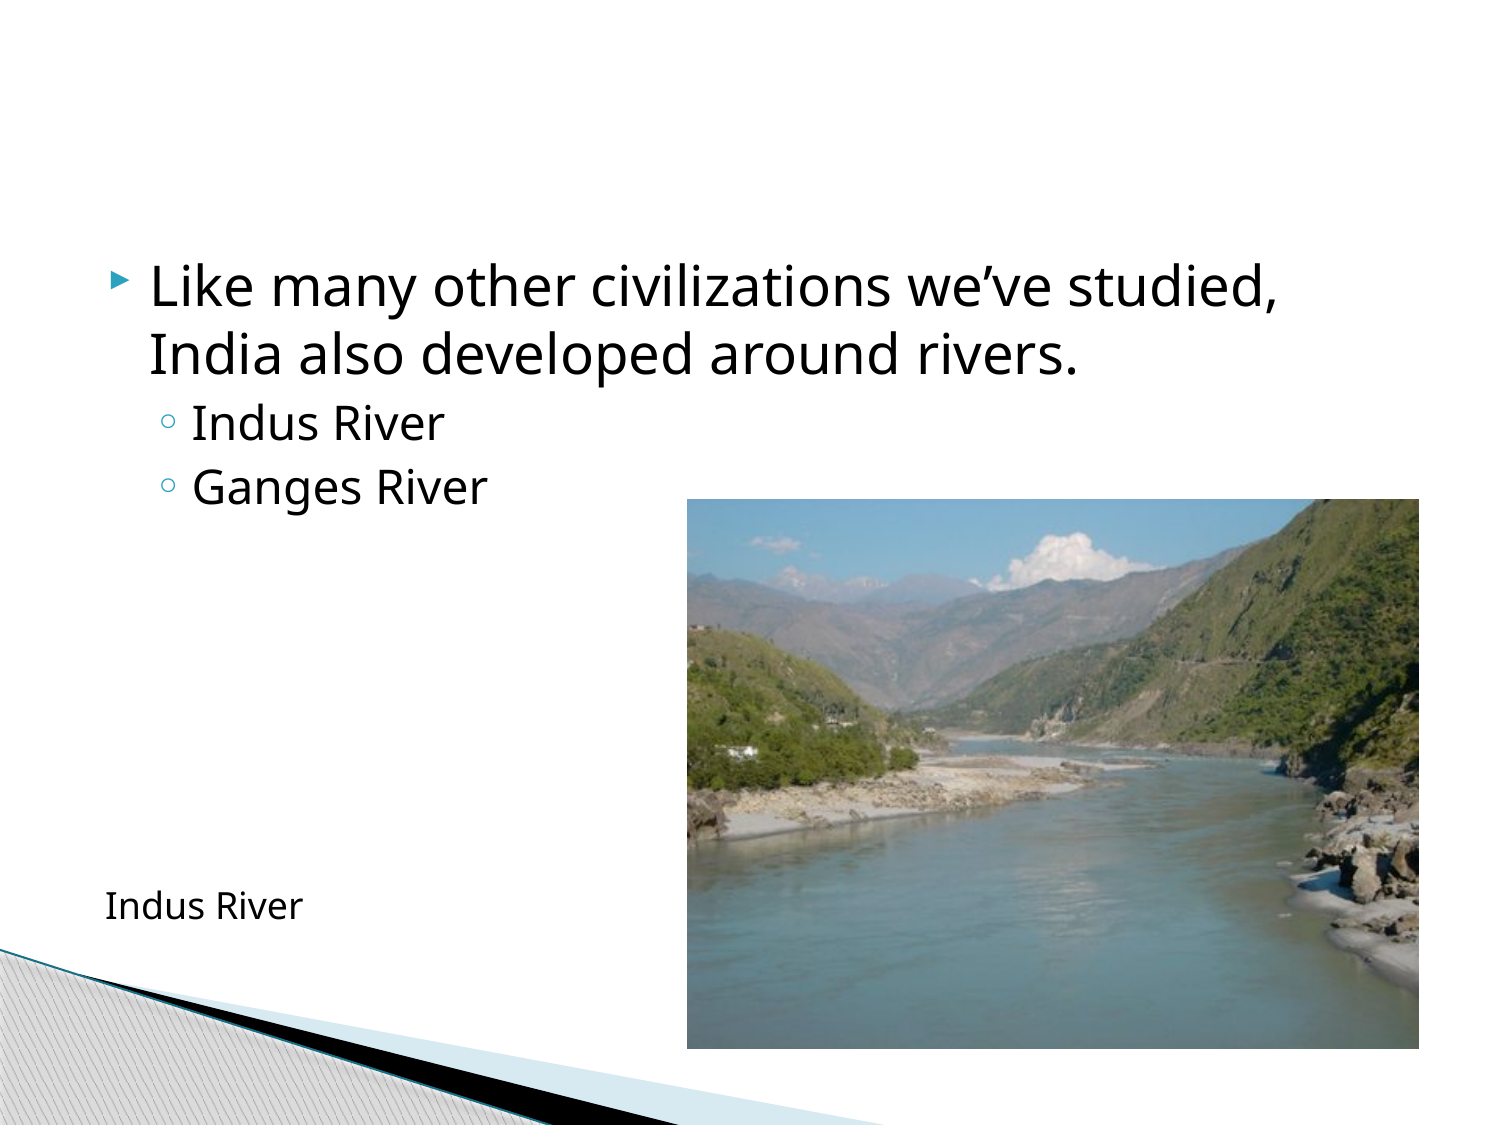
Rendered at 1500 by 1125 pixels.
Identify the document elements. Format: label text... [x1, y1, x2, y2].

text_box Indus River [90, 874, 319, 935]
picture [687, 499, 1420, 1049]
list Like many other civilizations we’ve studied, India also developed around rivers. Indus River Ganges River [75, 243, 1425, 986]
